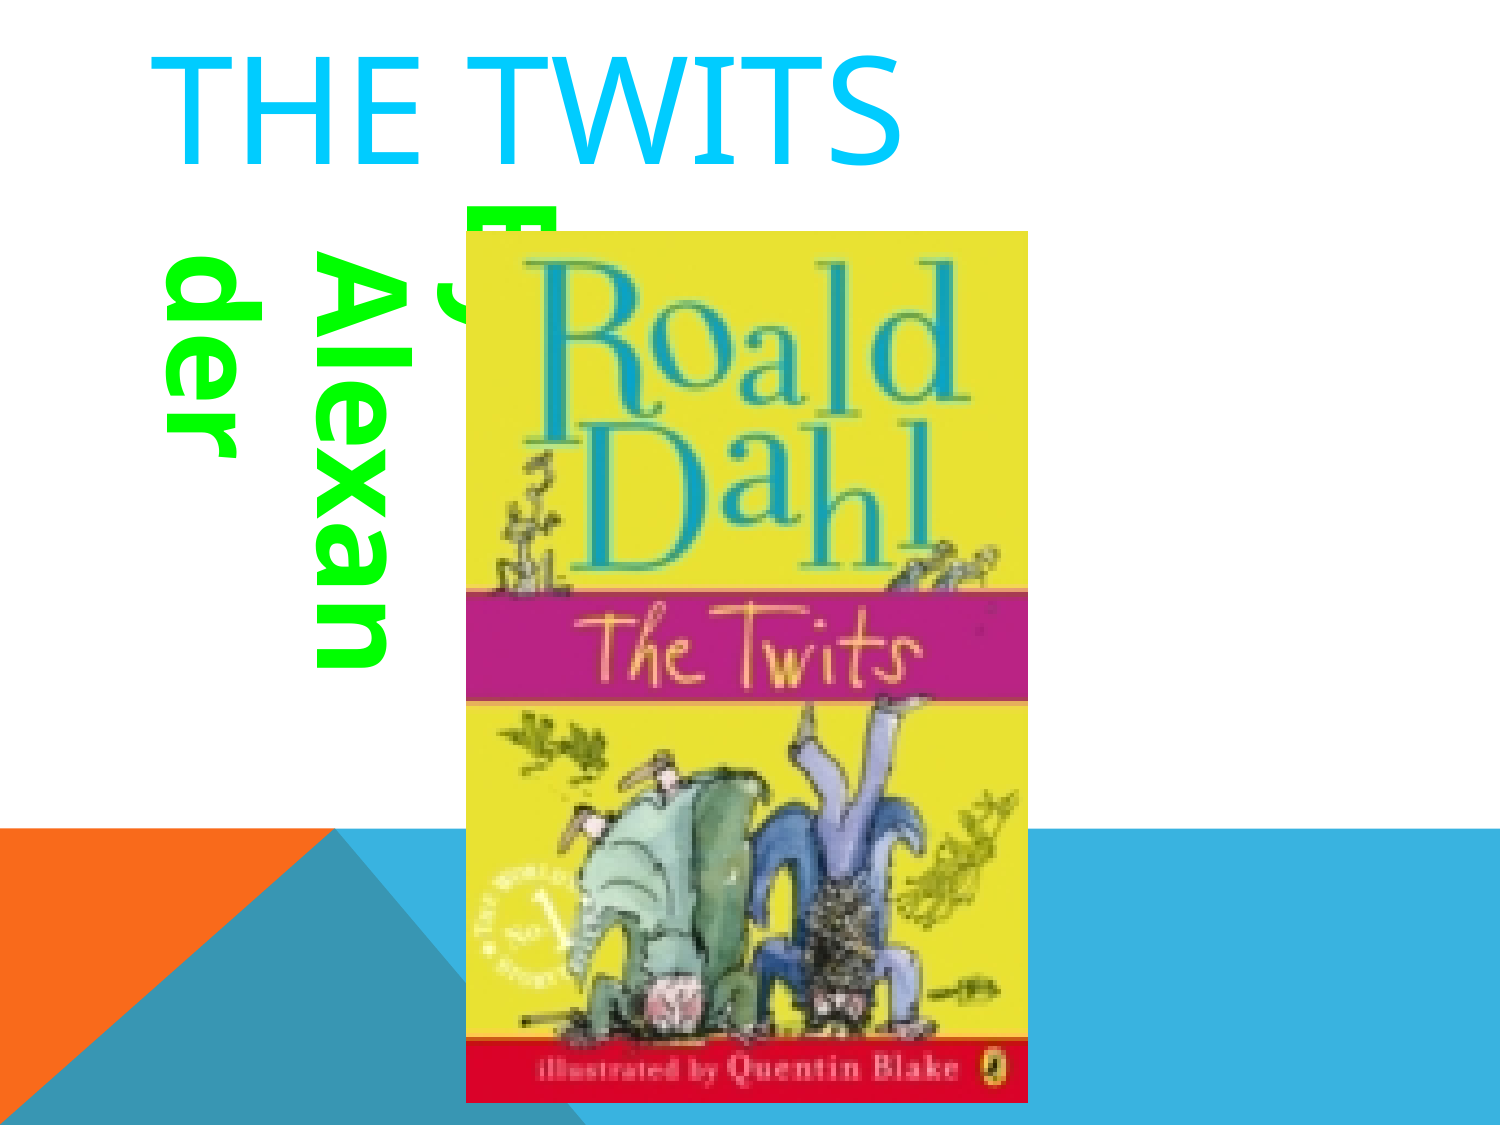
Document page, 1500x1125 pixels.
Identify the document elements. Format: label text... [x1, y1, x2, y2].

list By Alexander [135, 180, 1369, 768]
picture [466, 231, 1029, 1103]
title The Twits [135, 60, 1369, 150]
